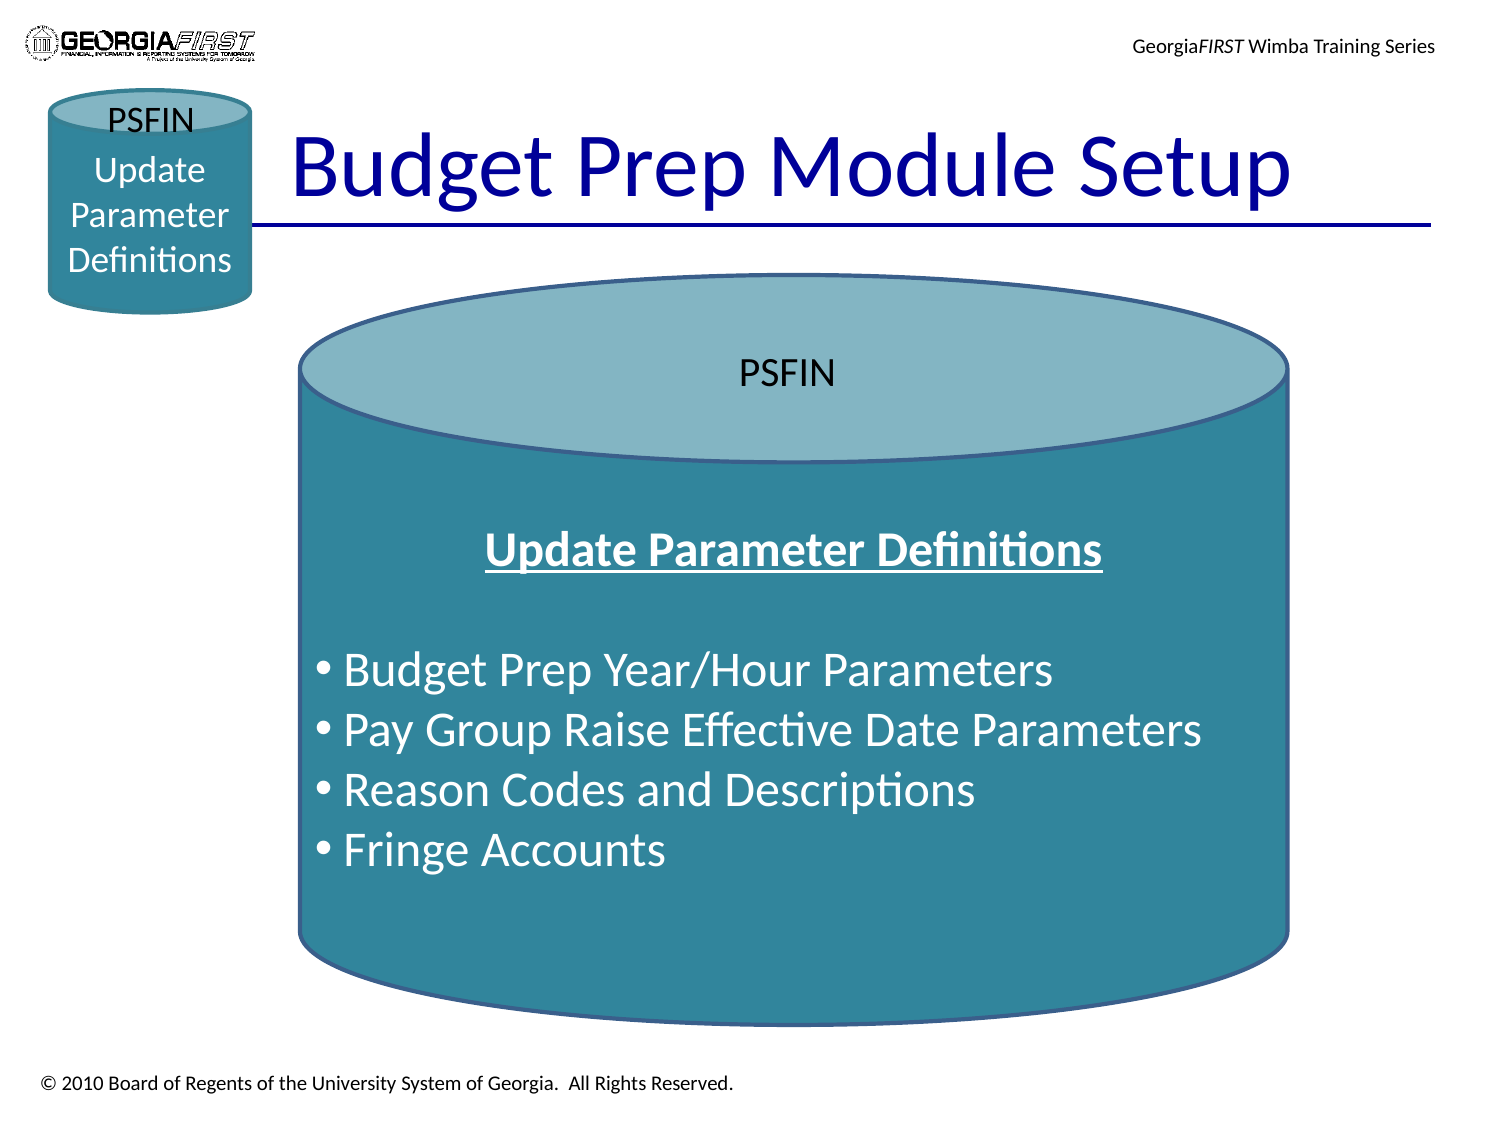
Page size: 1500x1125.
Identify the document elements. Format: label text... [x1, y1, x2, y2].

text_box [49, 87, 251, 313]
text_box PSFIN [601, 337, 973, 403]
text_box Update Parameter Definitions Budget Prep Year/Hour Parameters Pay Group Raise Effective Date Parameters Reason Codes and Descriptions Fringe Accounts [297, 272, 1290, 1028]
title Budget Prep Module Setup [275, 87, 1425, 233]
picture [24, 24, 255, 63]
